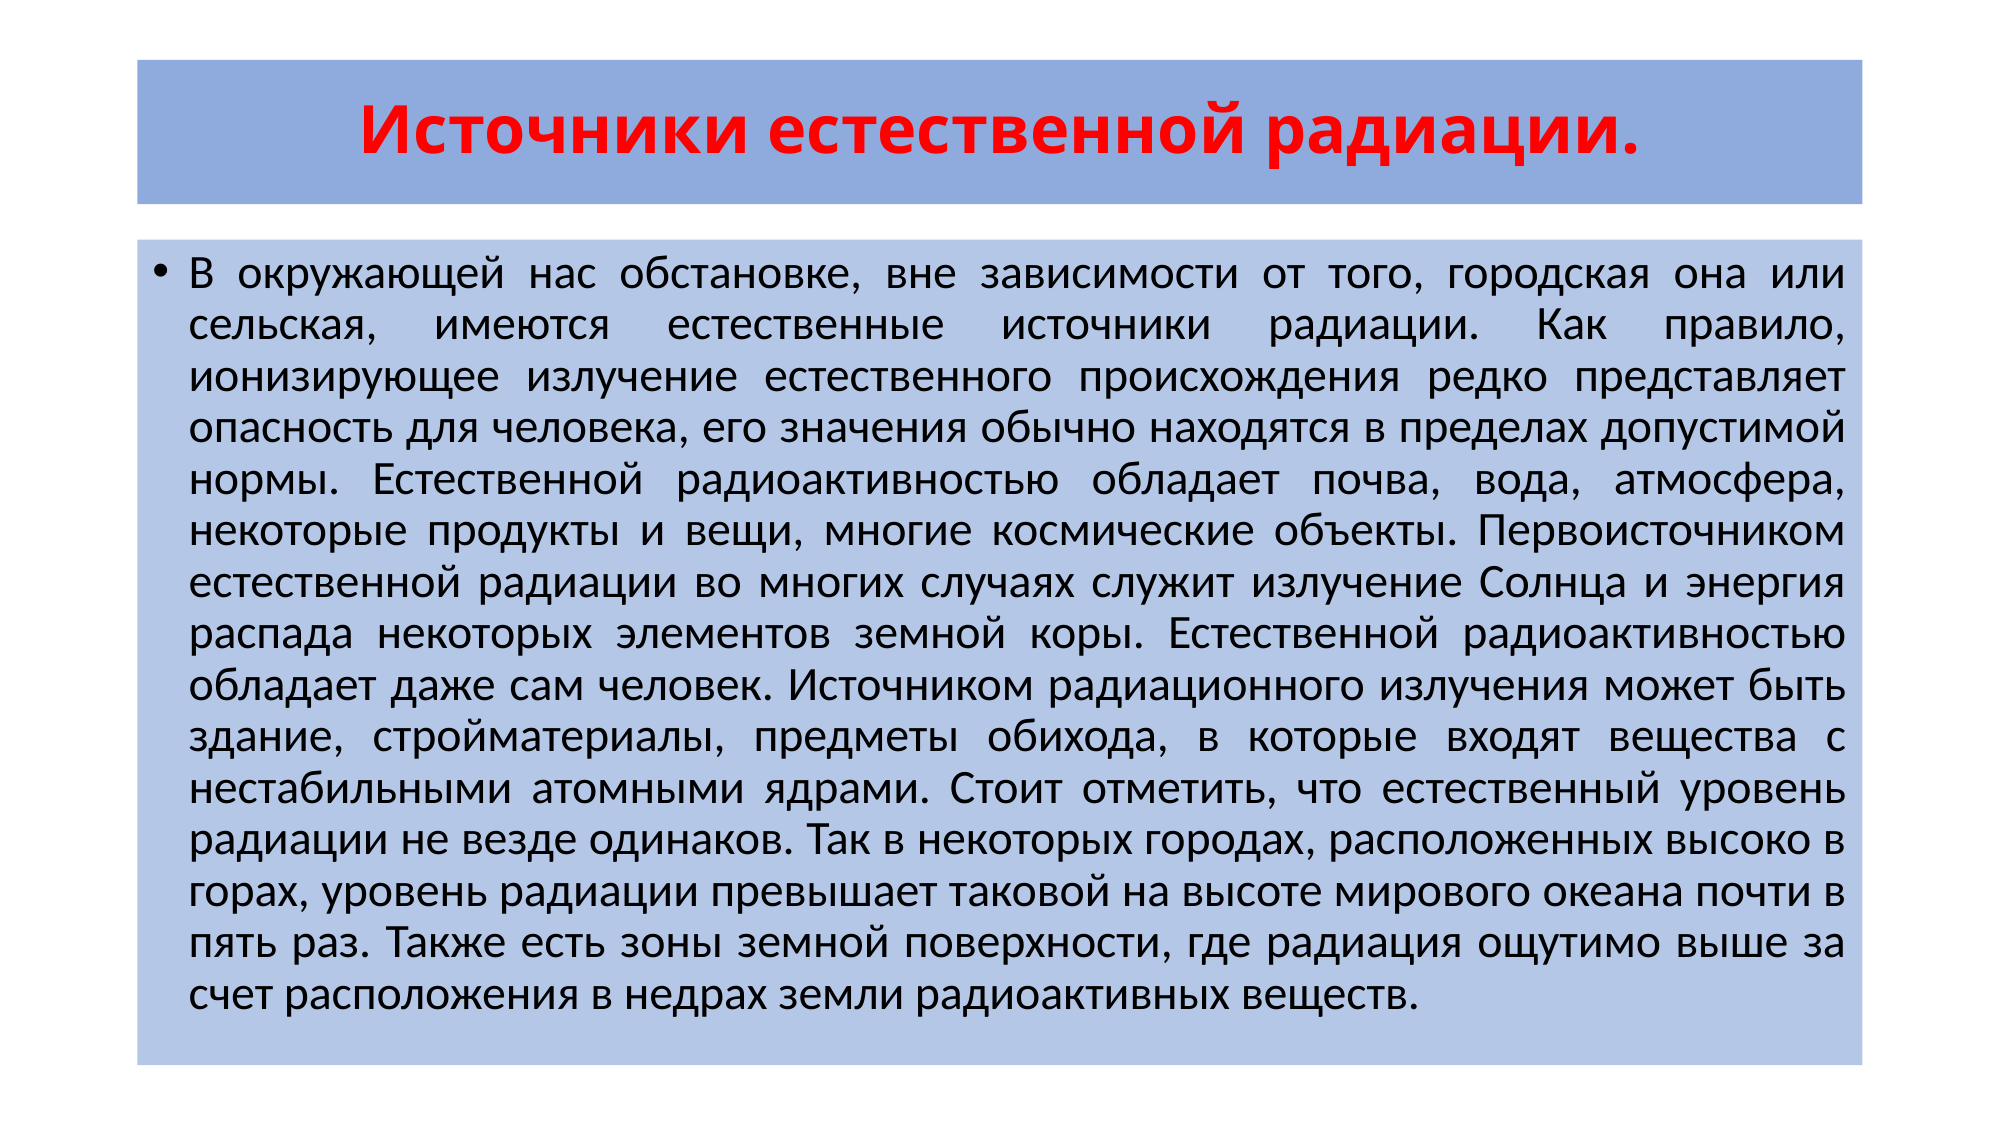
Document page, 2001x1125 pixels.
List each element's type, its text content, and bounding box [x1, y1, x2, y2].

title Источники естественной радиации. [137, 59, 1863, 205]
list В окружающей нас обстановке, вне зависимости от того, городская она или сельская, имеются естественные источники радиации. Как правило, ионизирующее излучение естественного происхождения редко представляет опасность для человека, его значения обычно находятся в пределах допустимой нормы. Естественной радиоактивностью обладает почва, вода, атмосфера, некоторые продукты и вещи, многие космические объекты. Первоисточником естественной радиации во многих случаях служит излучение Солнца и энергия распада некоторых элементов земной коры. Естественной радиоактивностью обладает даже сам человек. Источником радиационного излучения может быть здание, стройматериалы, предметы обихода, в которые входят вещества с нестабильными атомными ядрами. Стоит отметить, что естественный уровень радиации не везде одинаков. Так в некоторых городах, расположенных высоко в горах, уровень радиации превышает таковой на высоте мирового океана почти в пять раз. Также есть зоны земной поверхности, где радиация ощутимо выше за счет расположения в недрах земли радиоактивных веществ. [137, 239, 1863, 1066]
